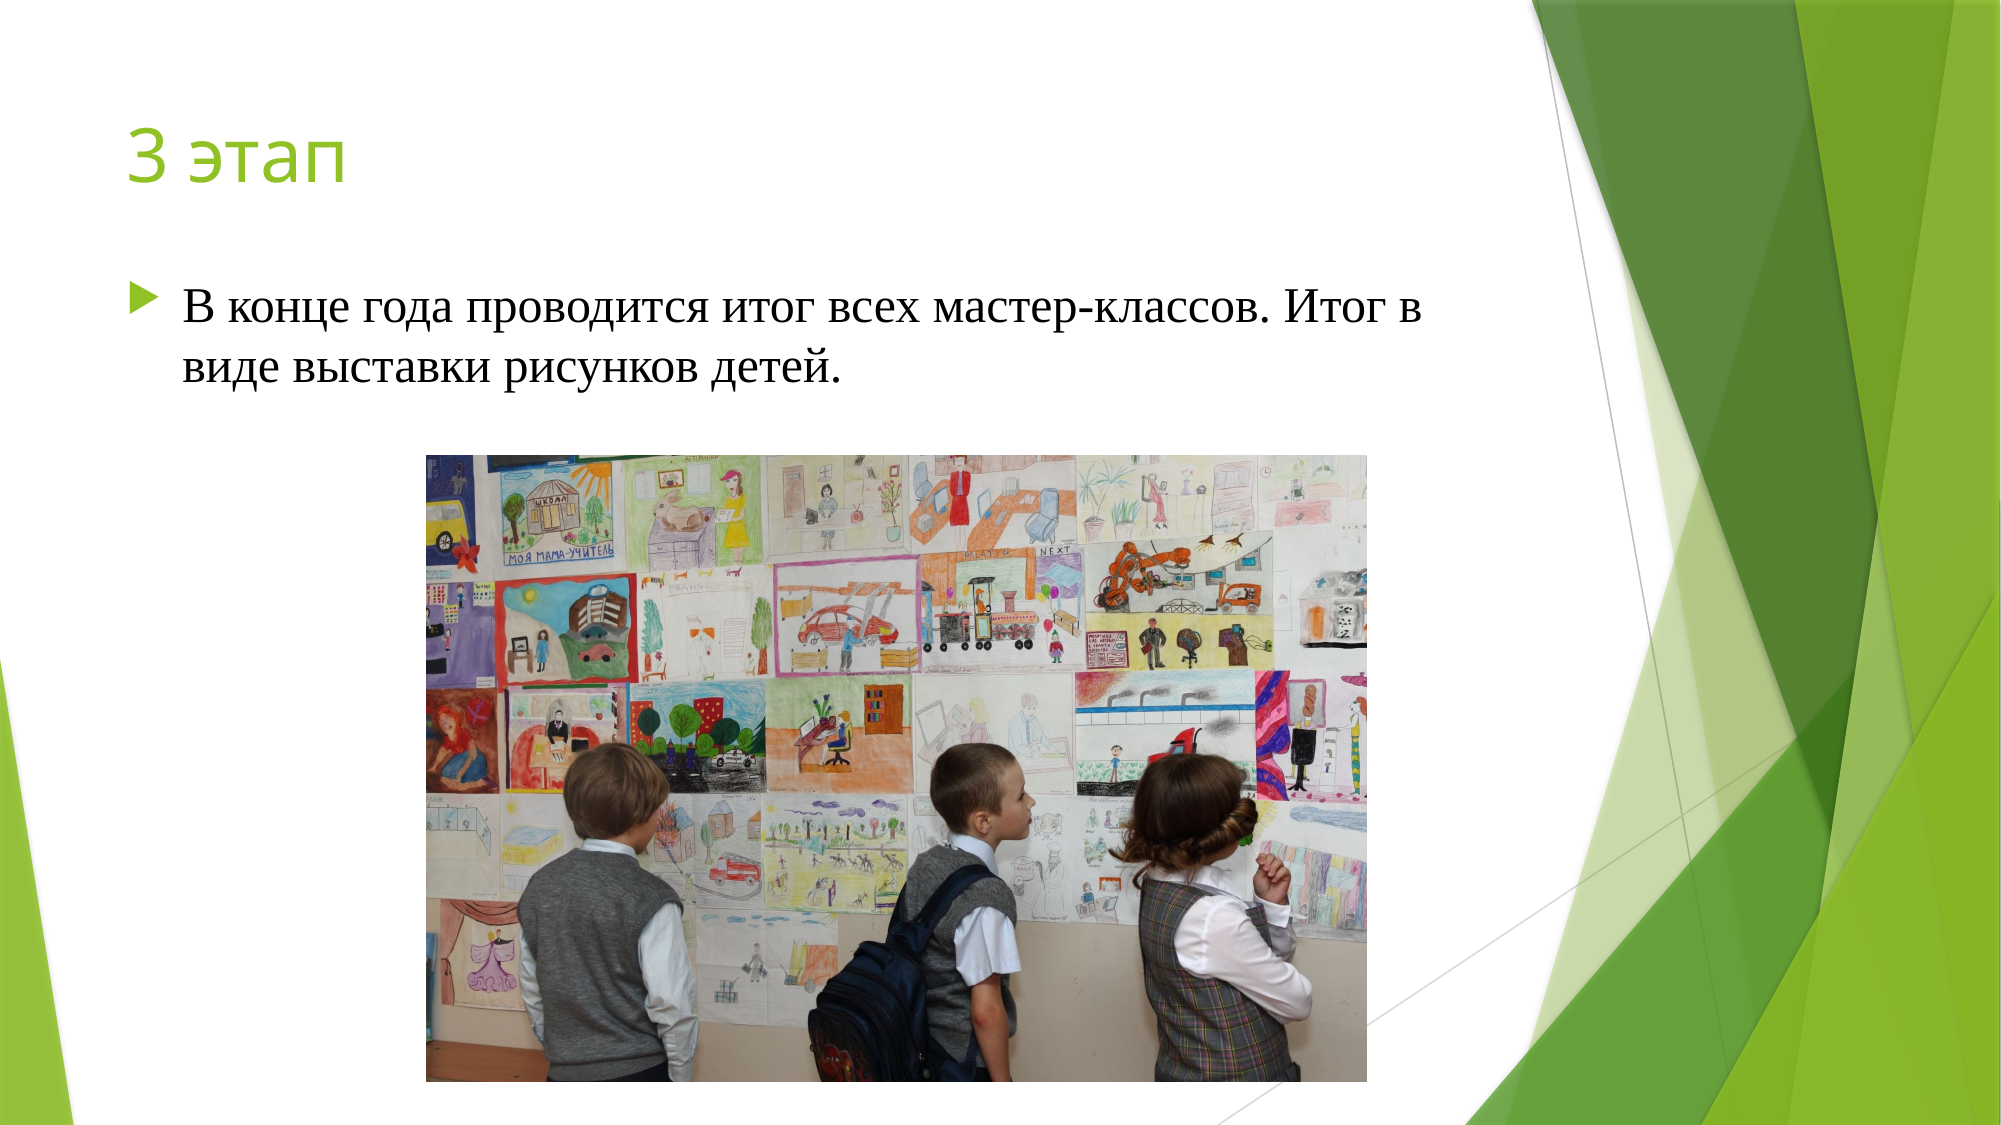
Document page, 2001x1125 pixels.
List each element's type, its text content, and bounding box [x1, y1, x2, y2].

list В конце года проводится итог всех мастер-классов. Итог в виде выставки рисунков детей. [111, 265, 1522, 992]
picture [426, 454, 1367, 1082]
title 3 этап [111, 99, 1522, 265]
